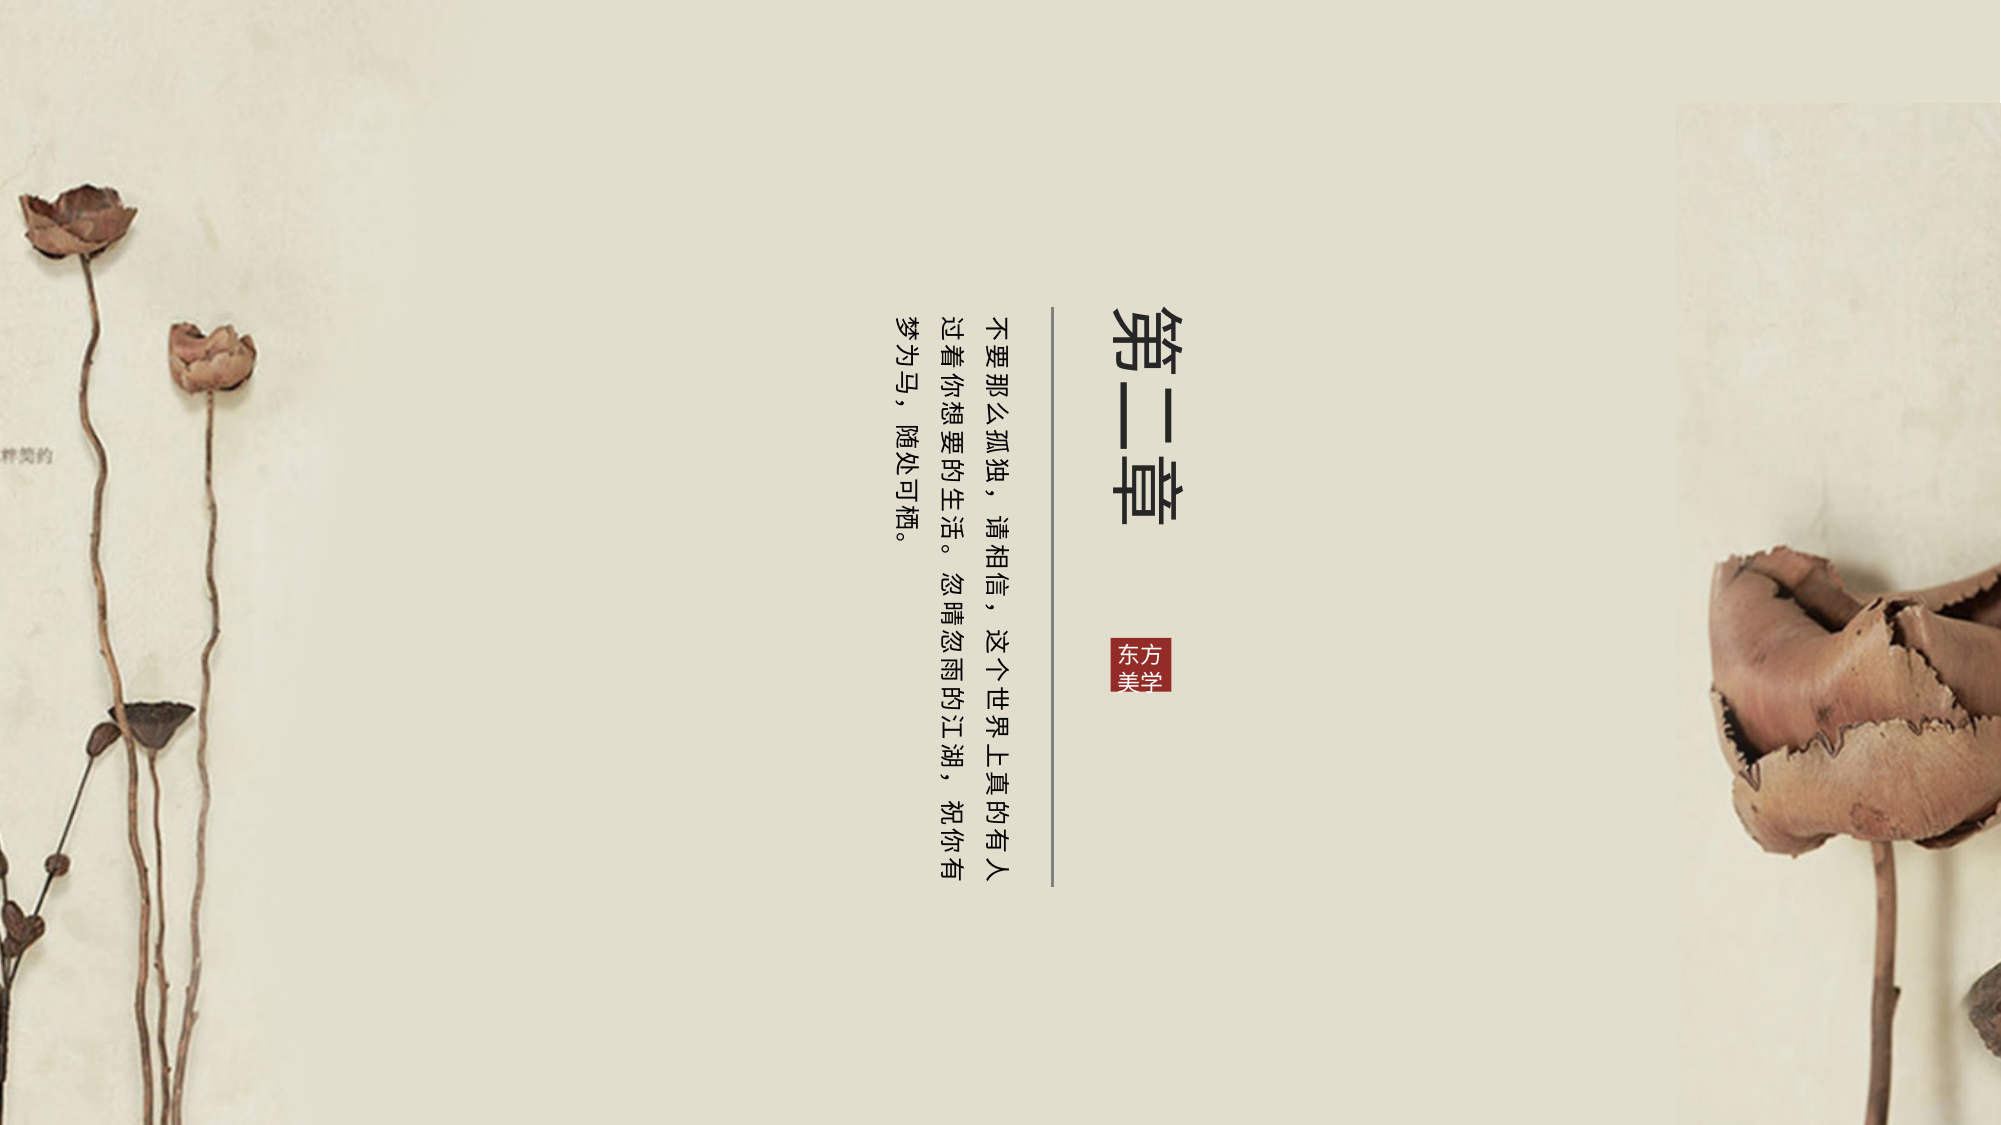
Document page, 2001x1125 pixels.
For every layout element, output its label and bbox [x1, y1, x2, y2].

picture [0, 0, 2001, 1125]
text_box [1102, 633, 1182, 705]
